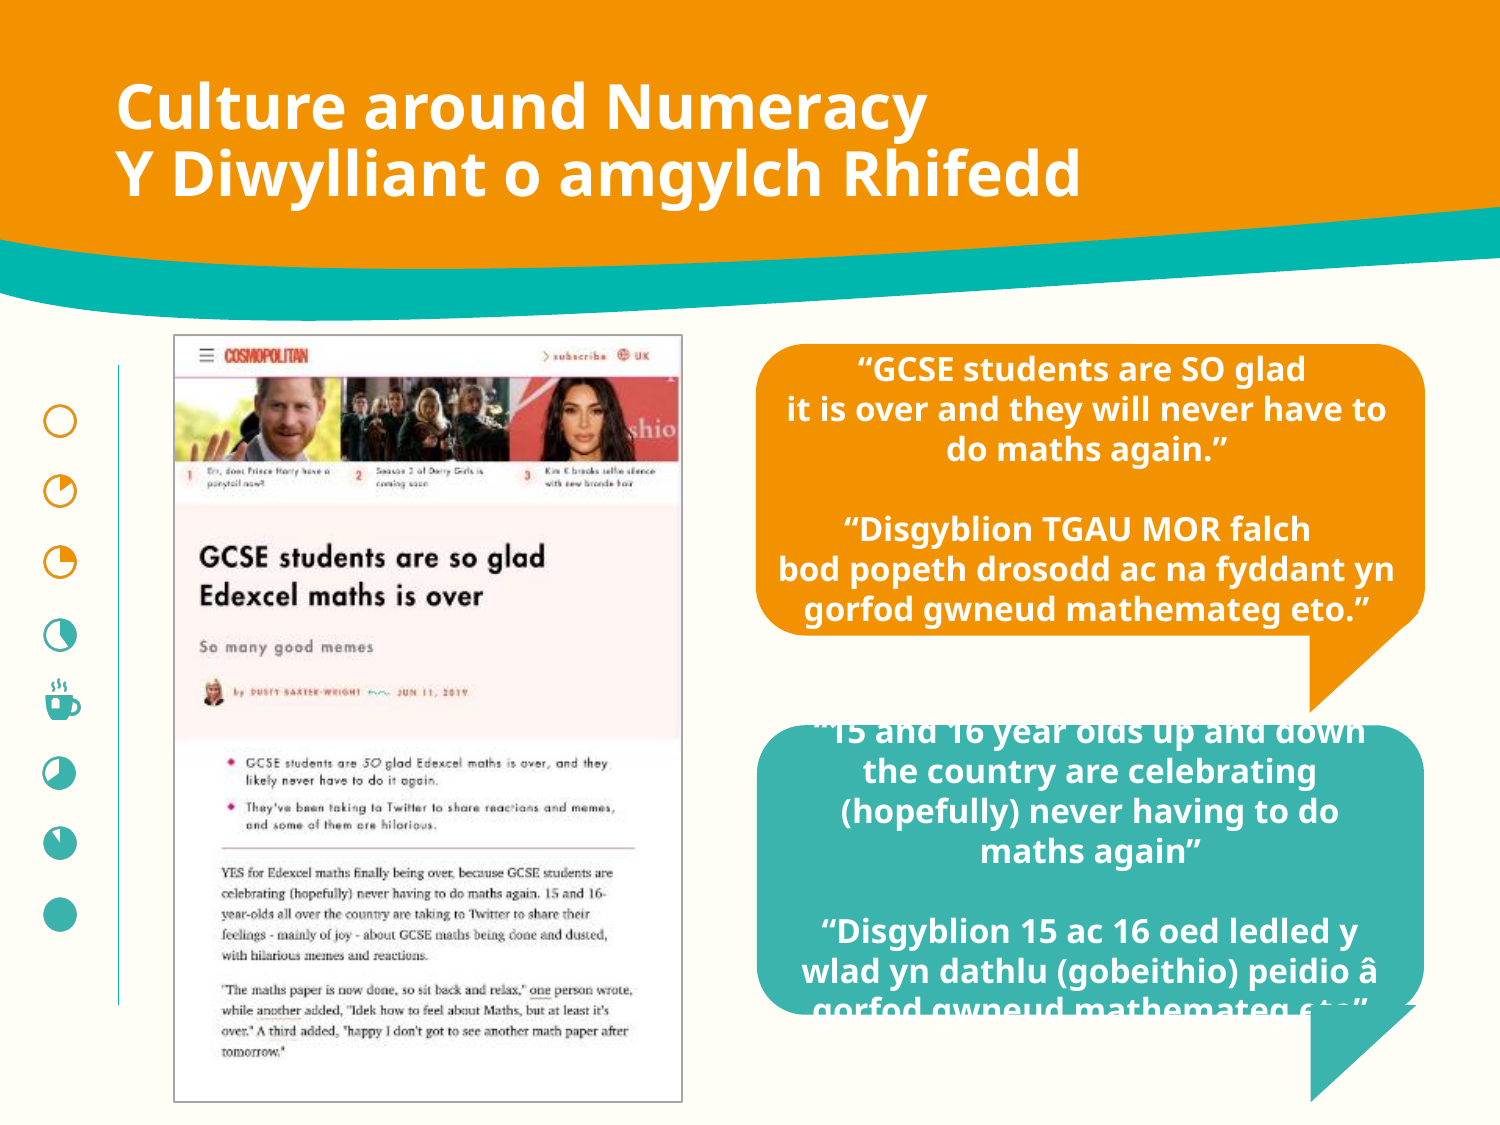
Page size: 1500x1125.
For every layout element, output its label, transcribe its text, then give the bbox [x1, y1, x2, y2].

picture [38, 752, 80, 794]
text_box “15 and 16 year olds up and down the country are celebrating (hopefully) never having to do maths again” “Disgyblion 15 ac 16 oed ledled y wlad yn dathlu (gobeithio) peidio â gorfod gwneud mathemateg eto” [755, 819, 1425, 1016]
picture [39, 893, 81, 936]
picture [175, 335, 682, 1101]
list Culture around Numeracy Y Diwylliant o amgylch Rhifedd [100, 67, 1411, 258]
picture [39, 470, 81, 512]
picture [39, 822, 81, 864]
picture [36, 672, 90, 726]
text_box [753, 762, 1428, 819]
text_box [1309, 635, 1395, 714]
picture [39, 541, 81, 583]
picture [39, 400, 81, 442]
text_box “15 and 16 year olds up and down the country are celebrating (hopefully) never having to do maths again” “Disgyblion 15 ac 16 oed ledled y wlad yn dathlu (gobeithio) peidio â gorfod gwneud mathemateg eto” [757, 724, 1424, 762]
text_box “GCSE students are SO glad it is over and they will never have to do maths again.” “Disgyblion TGAU MOR falch bod popeth drosodd ac na fyddant yn gorfod gwneud mathemateg eto.” [749, 340, 1424, 635]
picture [39, 614, 81, 656]
text_box [1309, 1004, 1420, 1105]
